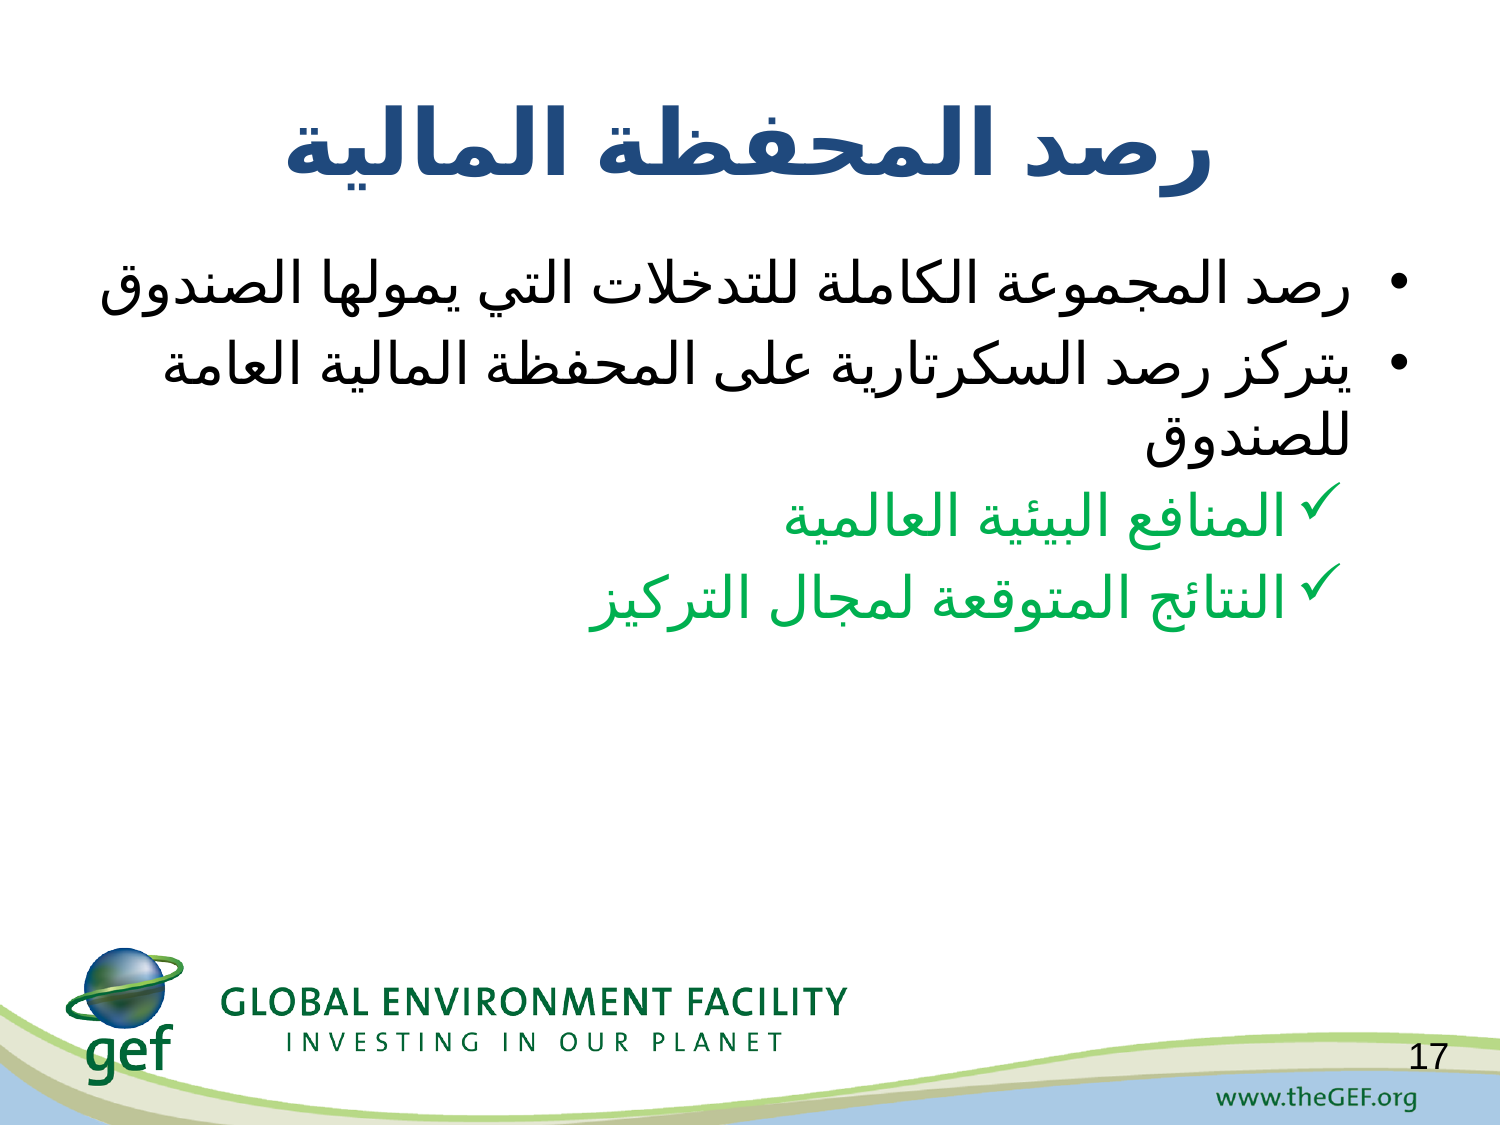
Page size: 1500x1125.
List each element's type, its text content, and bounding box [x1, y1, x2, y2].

list رصد المجموعة الكاملة للتدخلات التي يمولها الصندوق يتركز رصد السكرتارية على المحفظة المالية العامة للصندوق المنافع البيئية العالمية النتائج المتوقعة لمجال التركيز [74, 237, 1426, 1006]
title رصد المحفظة المالية [74, 44, 1426, 233]
slide_number 17 [1374, 1012, 1500, 1095]
picture [0, 920, 1500, 1125]
